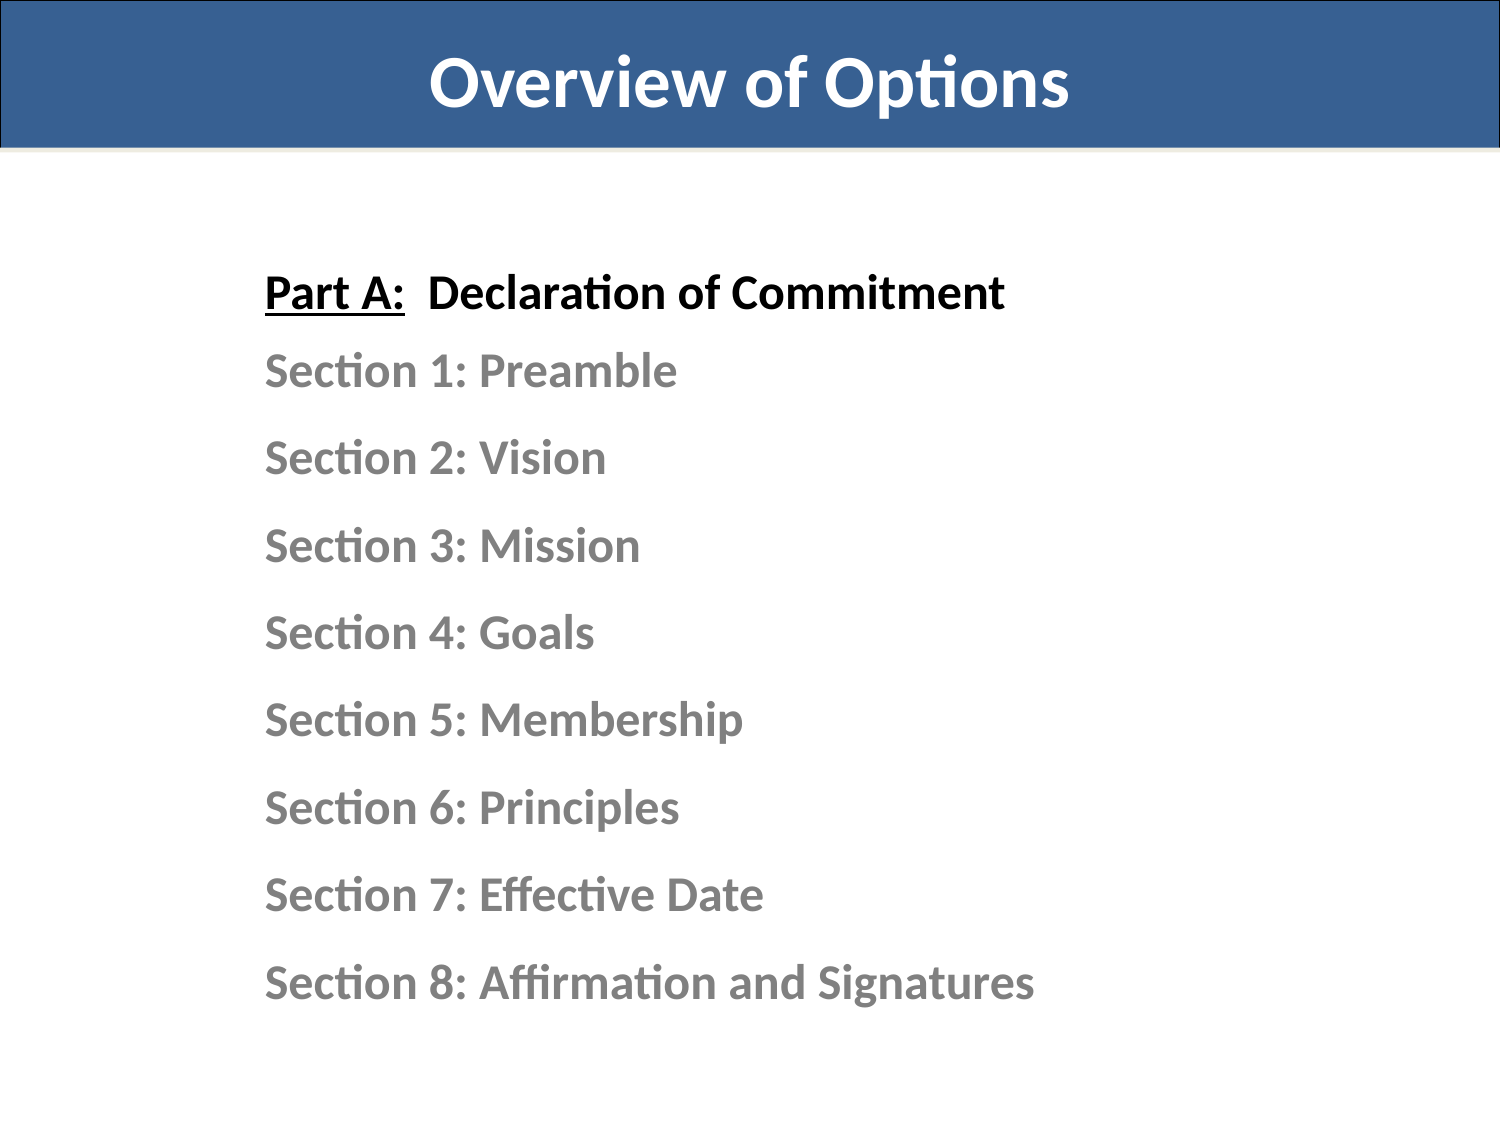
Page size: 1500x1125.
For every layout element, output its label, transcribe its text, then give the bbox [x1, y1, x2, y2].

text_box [0, 0, 1500, 151]
text_box Part A: Declaration of Commitment Section 1: Preamble Section 2: Vision Section 3: Mission Section 4: Goals Section 5: Membership Section 6: Principles Section 7: Effective Date Section 8: Affirmation and Signatures [249, 222, 1325, 1017]
